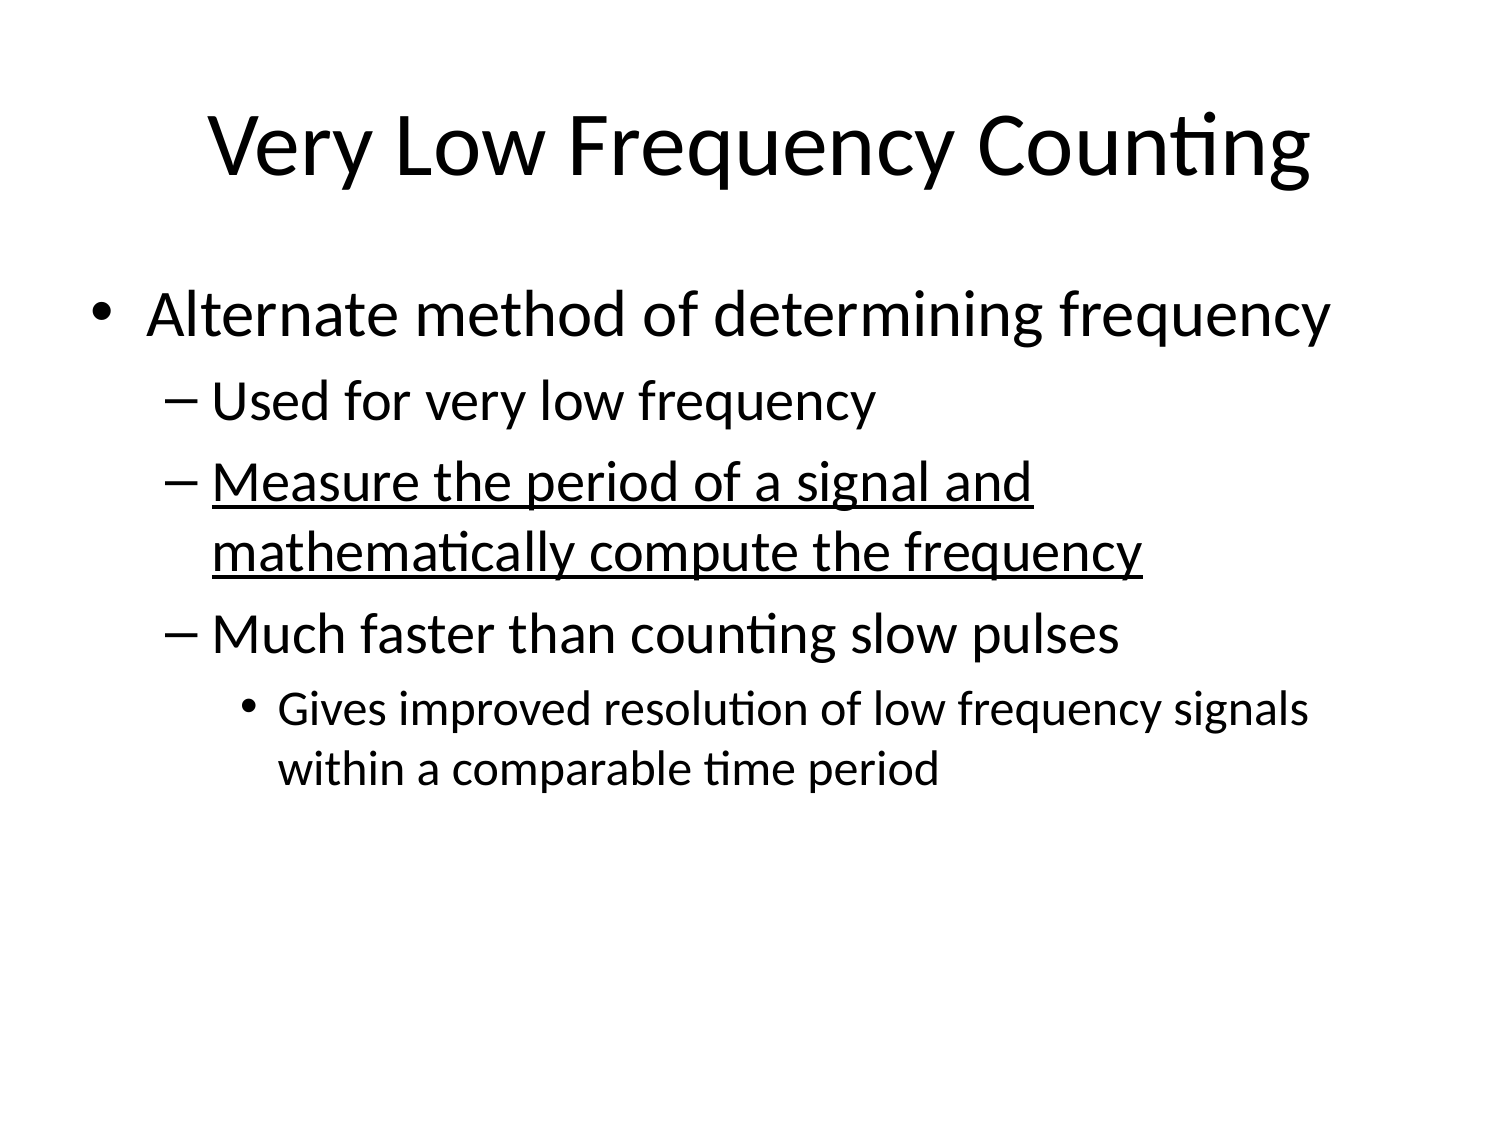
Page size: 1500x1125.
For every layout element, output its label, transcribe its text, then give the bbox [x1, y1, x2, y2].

list Alternate method of determining frequency Used for very low frequency Measure the period of a signal and mathematically compute the frequency Much faster than counting slow pulses Gives improved resolution of low frequency signals within a comparable time period [75, 262, 1425, 1005]
title Very Low Frequency Counting [75, 45, 1425, 233]
